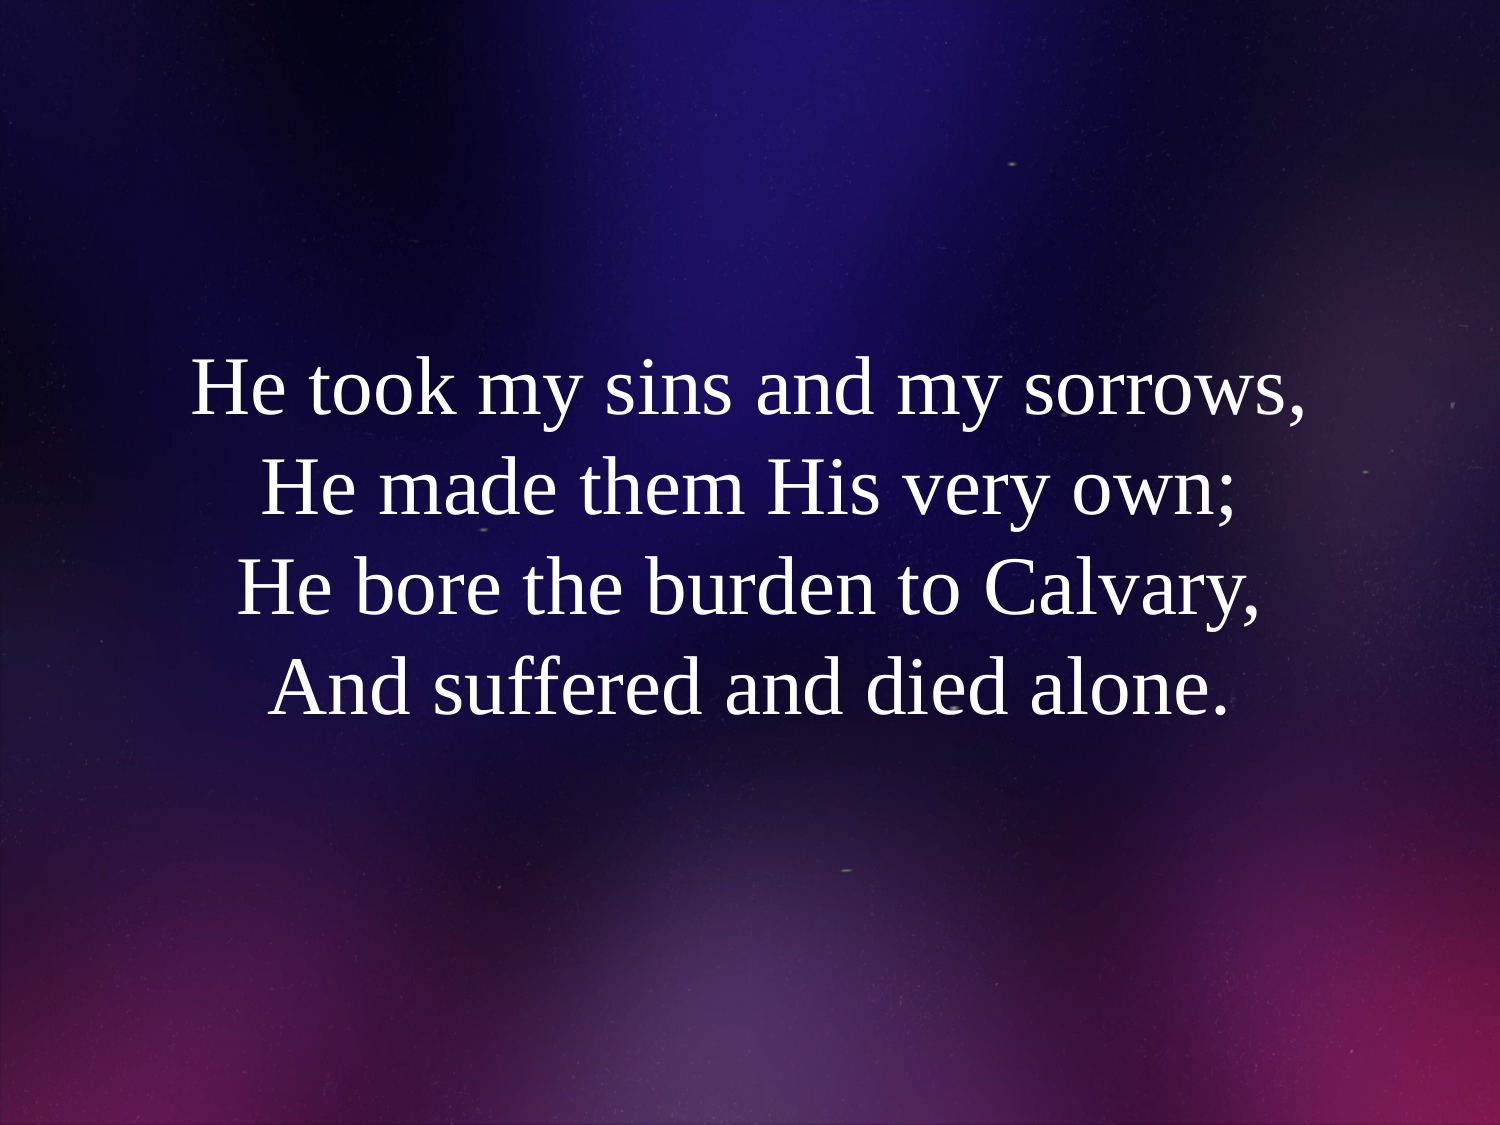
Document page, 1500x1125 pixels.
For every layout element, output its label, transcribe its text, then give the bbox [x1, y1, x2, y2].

picture [0, 0, 1500, 1125]
title He took my sins and my sorrows, He made them His very own; He bore the burden to Calvary, And suffered and died alone. [50, 437, 1450, 625]
